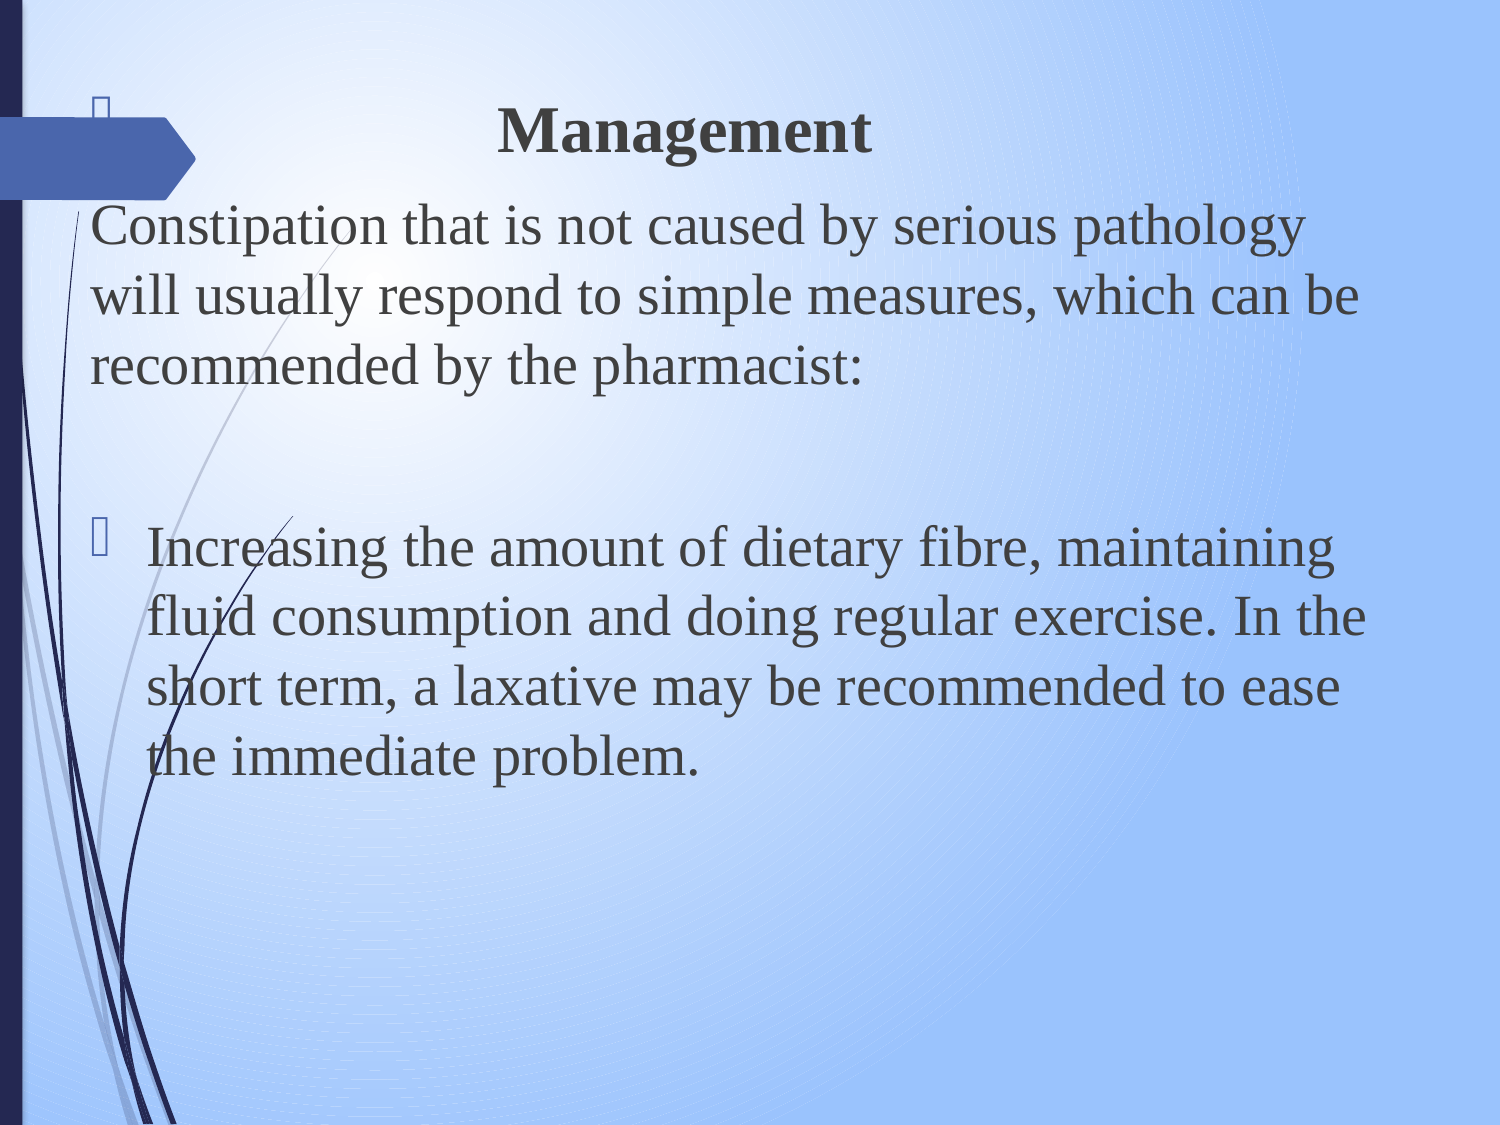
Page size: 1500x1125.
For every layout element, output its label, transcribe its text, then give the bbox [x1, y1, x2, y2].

list Management Constipation that is not caused by serious pathology will usually respond to simple measures, which can be recommended by the pharmacist: Increasing the amount of dietary fibre, maintaining fluid consumption and doing regular exercise. In the short term, a laxative may be recommended to ease the immediate problem. [75, 78, 1425, 1005]
